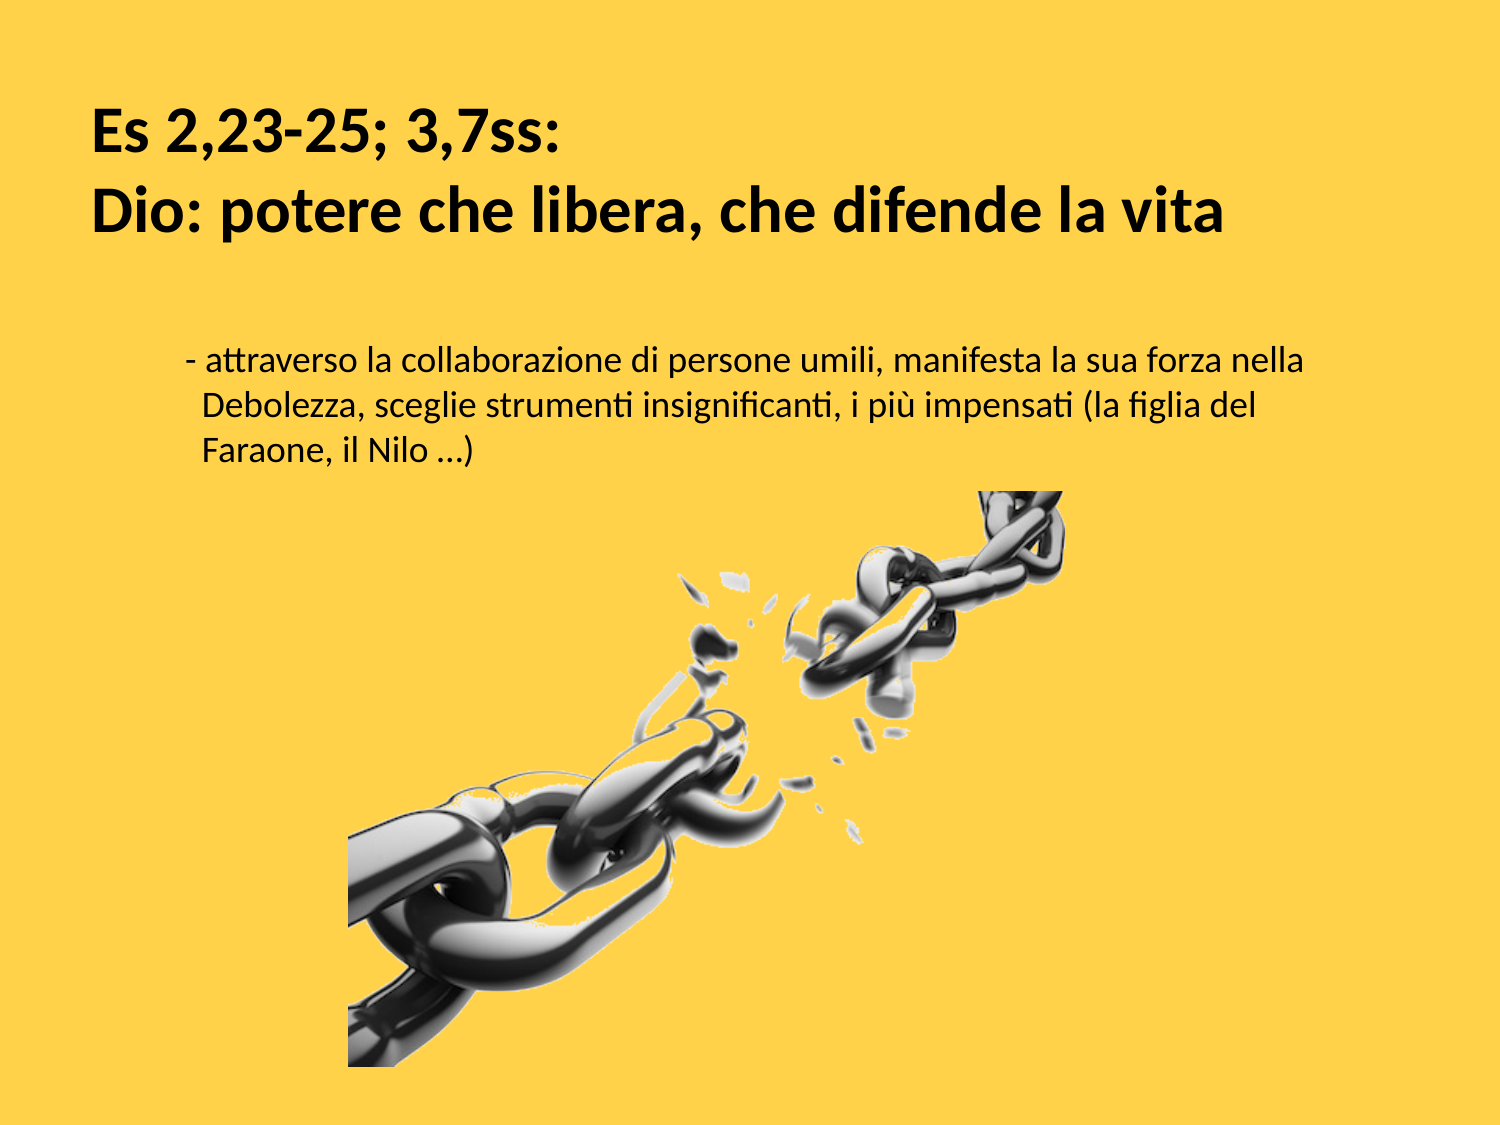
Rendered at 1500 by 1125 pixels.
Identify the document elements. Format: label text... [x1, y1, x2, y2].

text_box Es 2,23-25; 3,7ss: Dio: potere che libera, che difende la vita - attraverso la collaborazione di persone umili, manifesta la sua forza nella Debolezza, sceglie strumenti insignificanti, i più impensati (la figlia del Faraone, il Nilo …) [76, 78, 1424, 523]
picture [348, 491, 1115, 1067]
